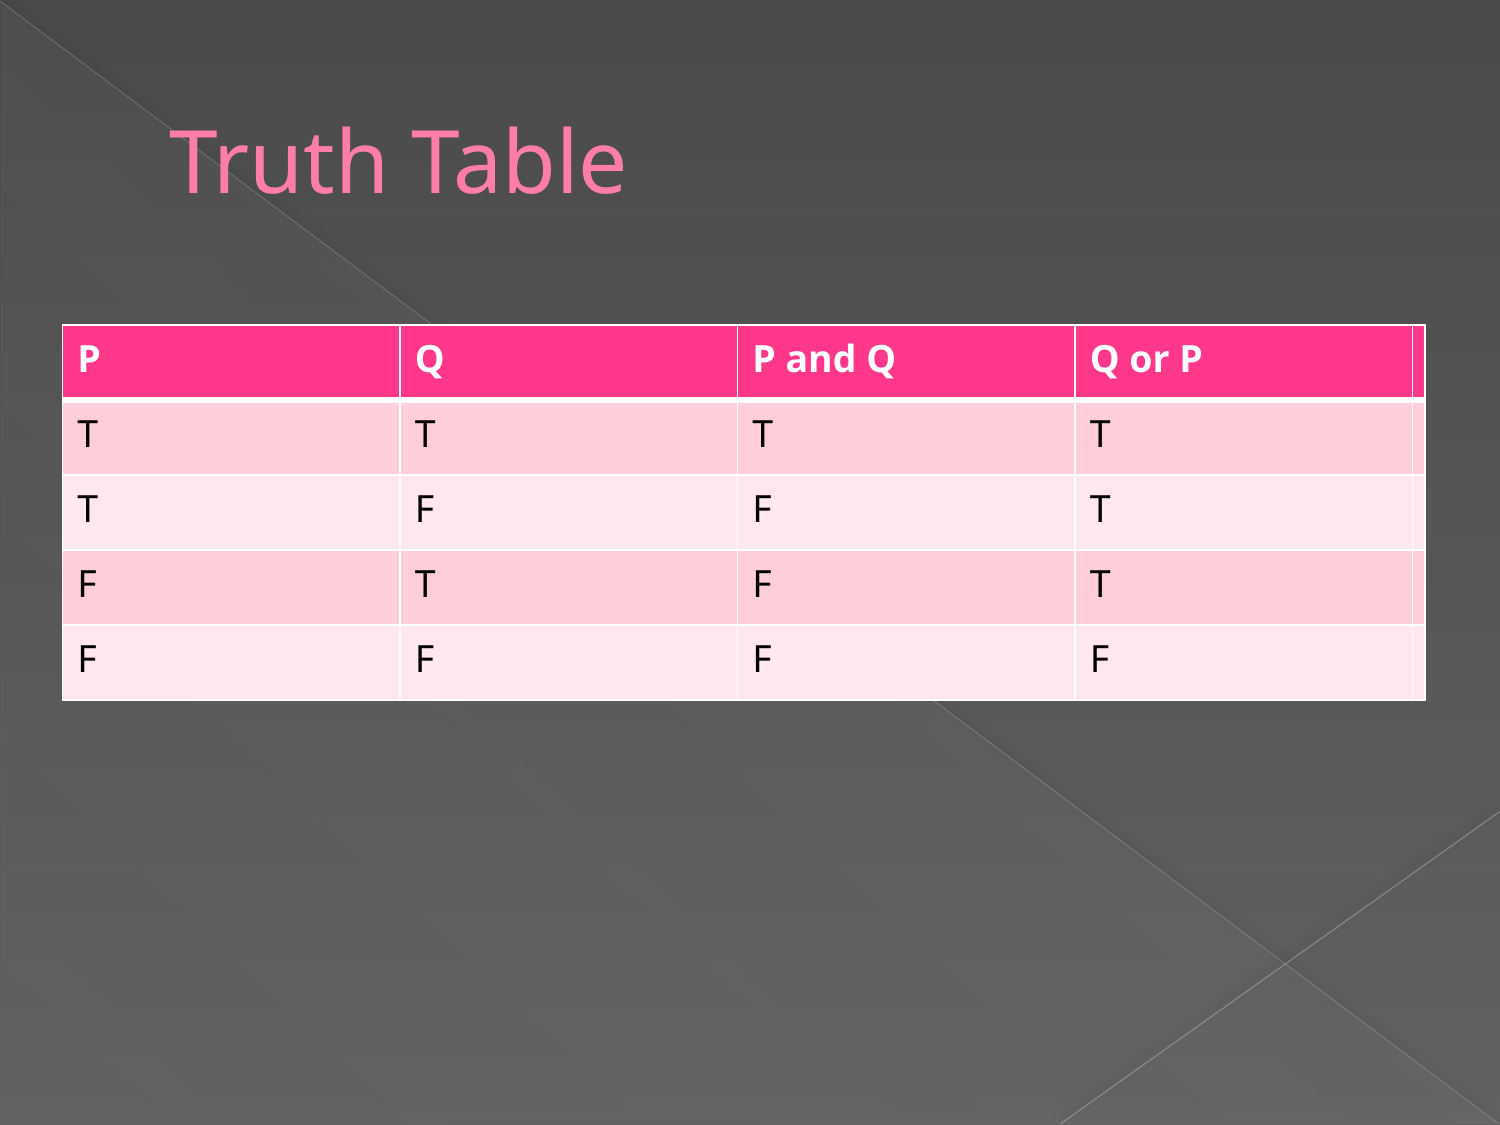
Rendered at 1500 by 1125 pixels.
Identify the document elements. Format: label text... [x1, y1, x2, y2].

table_cell [1413, 626, 1424, 699]
table_header P and Q [738, 326, 1074, 397]
table_cell [1413, 403, 1424, 474]
table_cell F [63, 626, 399, 699]
title Truth Table [75, 43, 1425, 274]
table_cell F [738, 476, 1074, 549]
table_cell F [401, 626, 737, 699]
table_cell T [401, 403, 737, 474]
table_cell [1413, 551, 1424, 624]
table_cell T [738, 403, 1074, 474]
table_header Q or P [1076, 326, 1412, 397]
table_cell F [1076, 626, 1412, 699]
table_header Q [401, 326, 737, 397]
table_cell T [1076, 476, 1412, 549]
table_cell [1413, 476, 1424, 549]
table_cell T [63, 476, 399, 549]
table_cell T [401, 551, 737, 624]
table_cell F [738, 551, 1074, 624]
table_cell T [63, 403, 399, 474]
table_cell T [1076, 551, 1412, 624]
table_header P [63, 326, 399, 397]
table_cell F [63, 551, 399, 624]
table_header Q or P [1413, 326, 1424, 397]
table_cell F [738, 626, 1074, 699]
table_cell F [401, 476, 737, 549]
table_cell T [1076, 403, 1412, 474]
